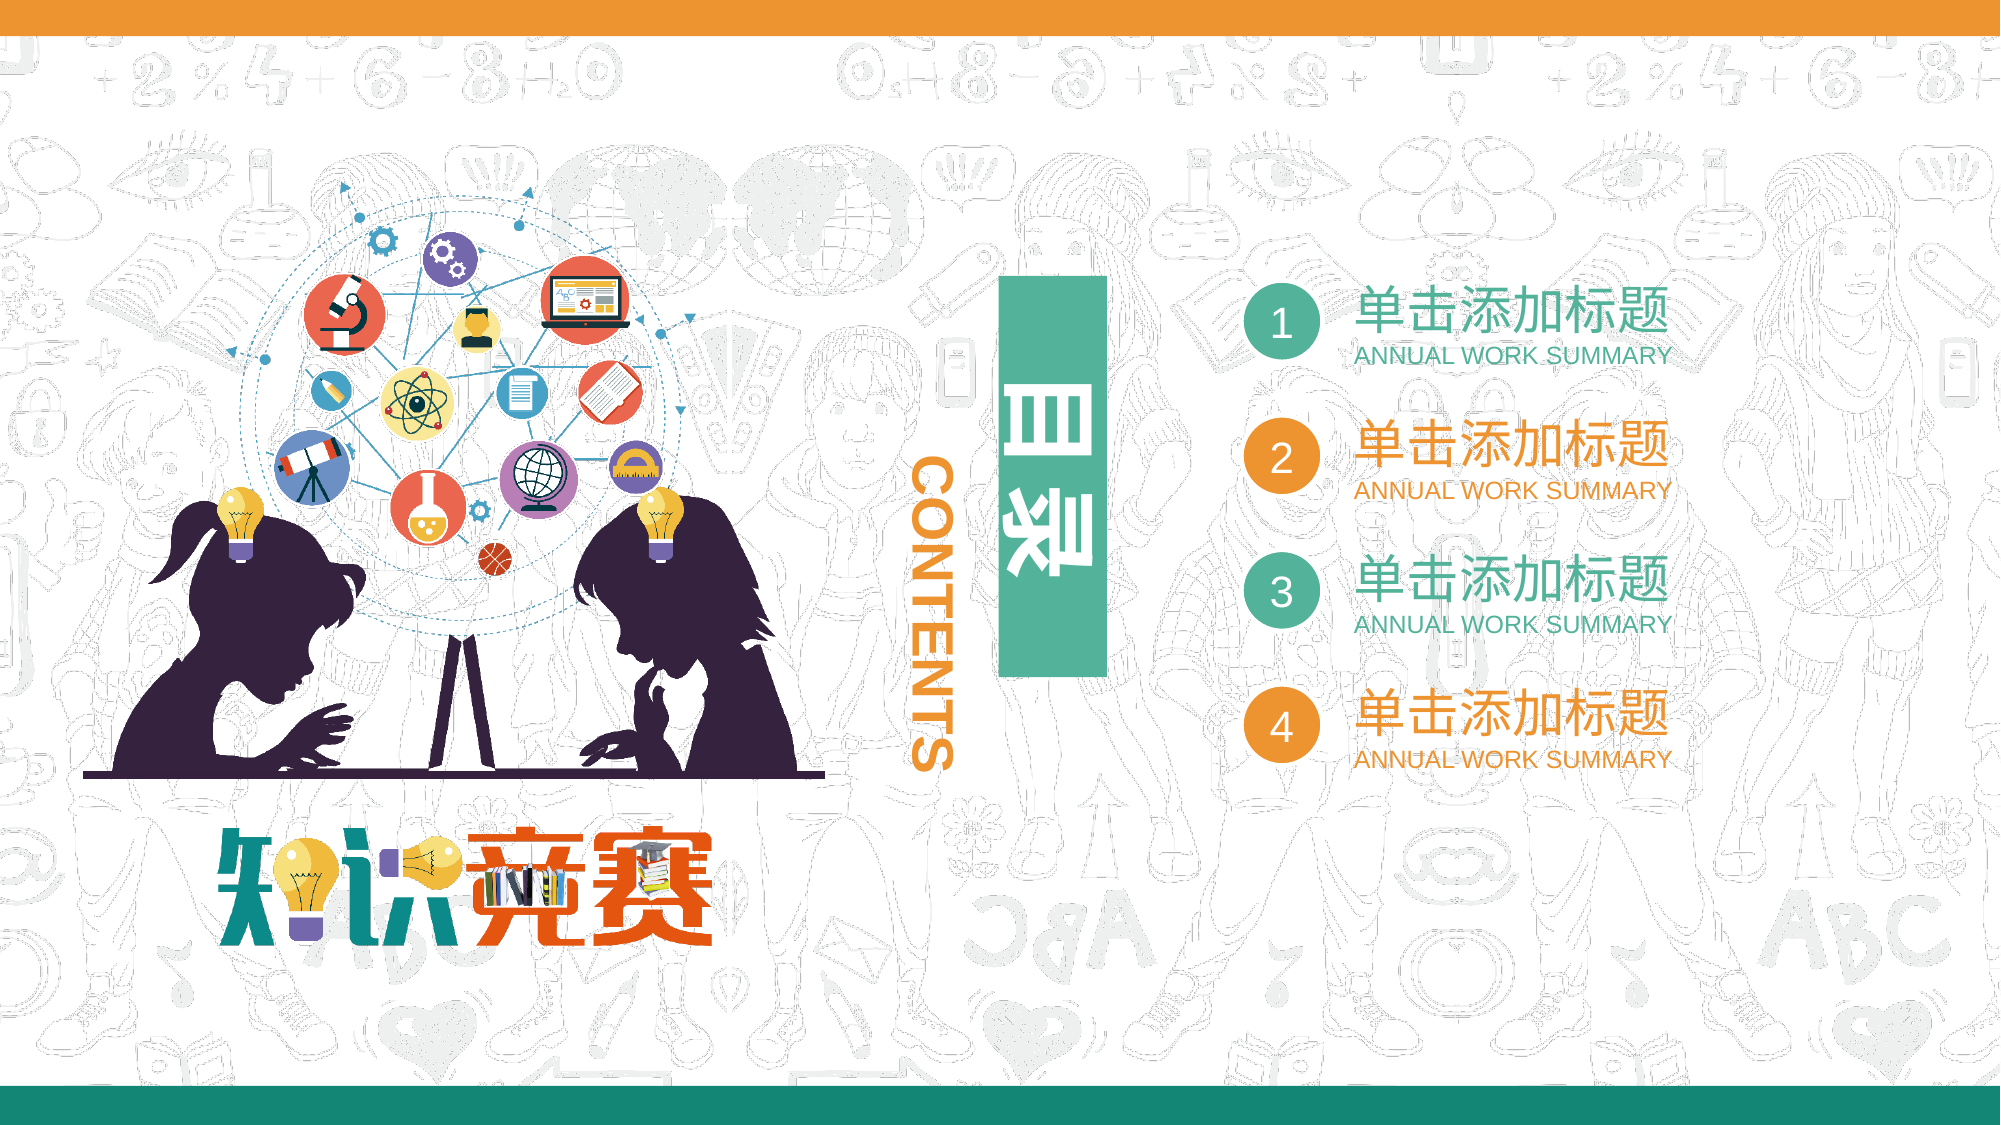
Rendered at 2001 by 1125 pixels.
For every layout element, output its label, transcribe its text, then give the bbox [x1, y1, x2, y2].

text_box 目录 [997, 275, 1108, 678]
text_box 4 [1240, 683, 1324, 767]
text_box 2 [1240, 414, 1324, 498]
picture [0, 0, 2001, 1125]
text_box 3 [1240, 548, 1324, 633]
text_box CONTENTS [884, 439, 988, 823]
text_box 1 [1240, 279, 1324, 363]
